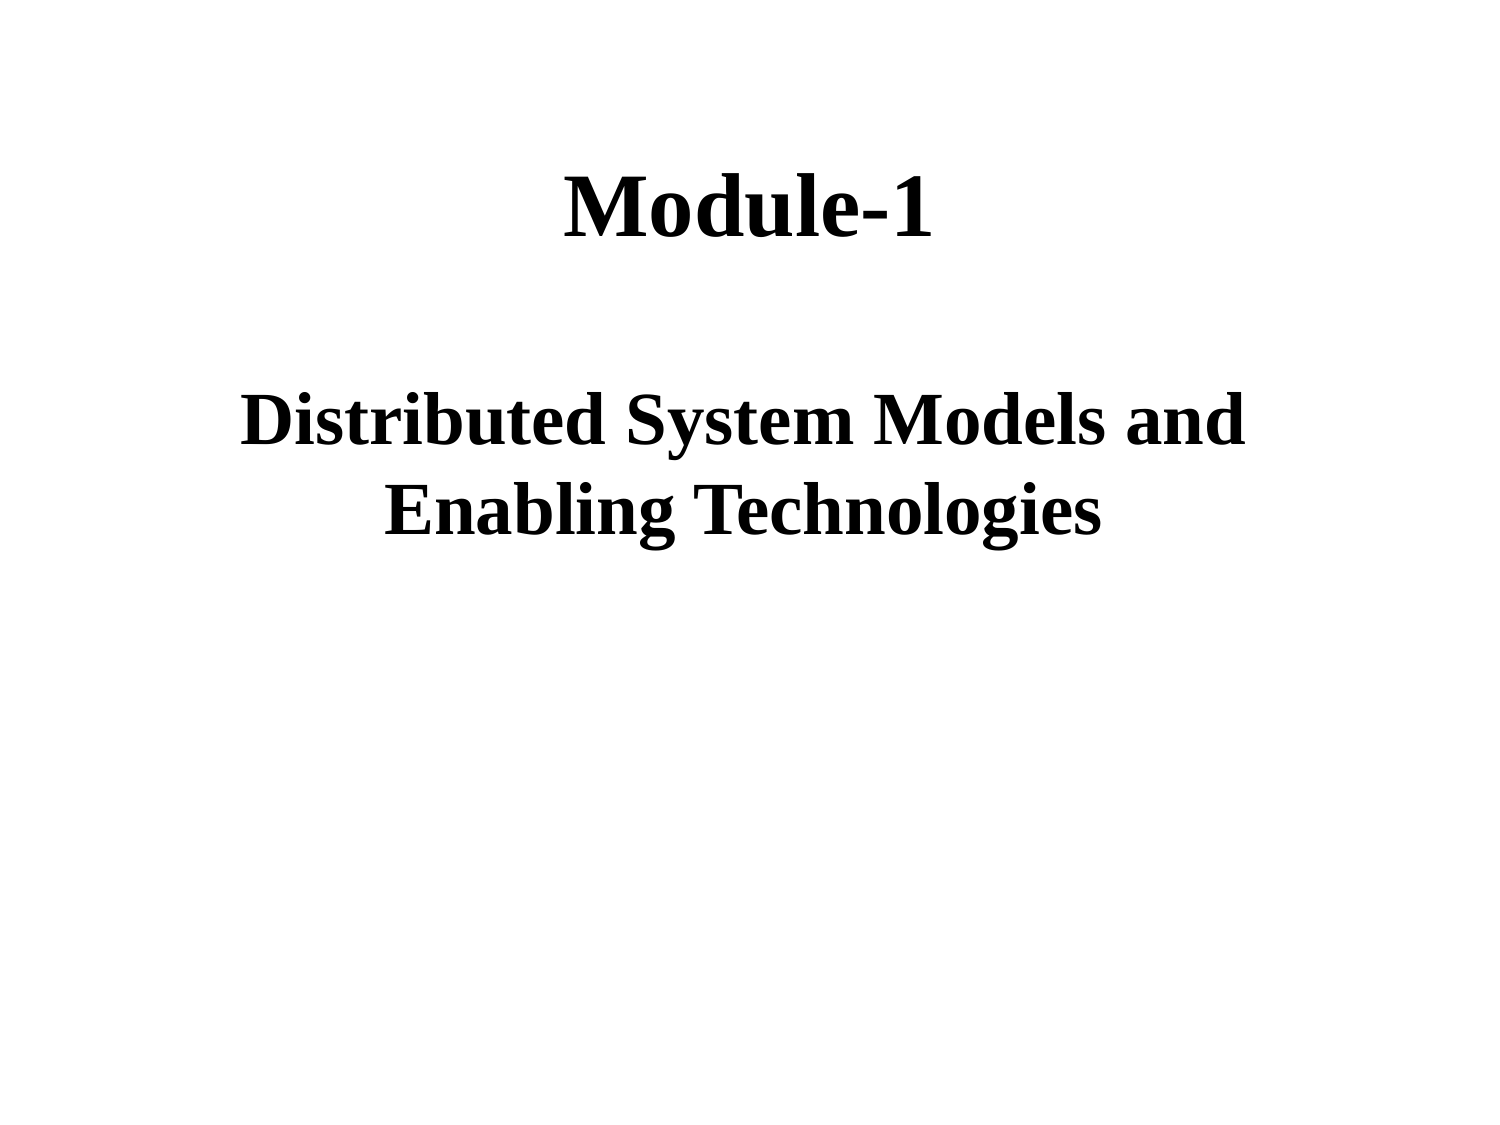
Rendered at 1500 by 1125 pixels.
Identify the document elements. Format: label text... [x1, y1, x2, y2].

title Module-1 [112, 137, 1388, 263]
subtitle Distributed System Models and Enabling Technologies [99, 362, 1388, 925]
